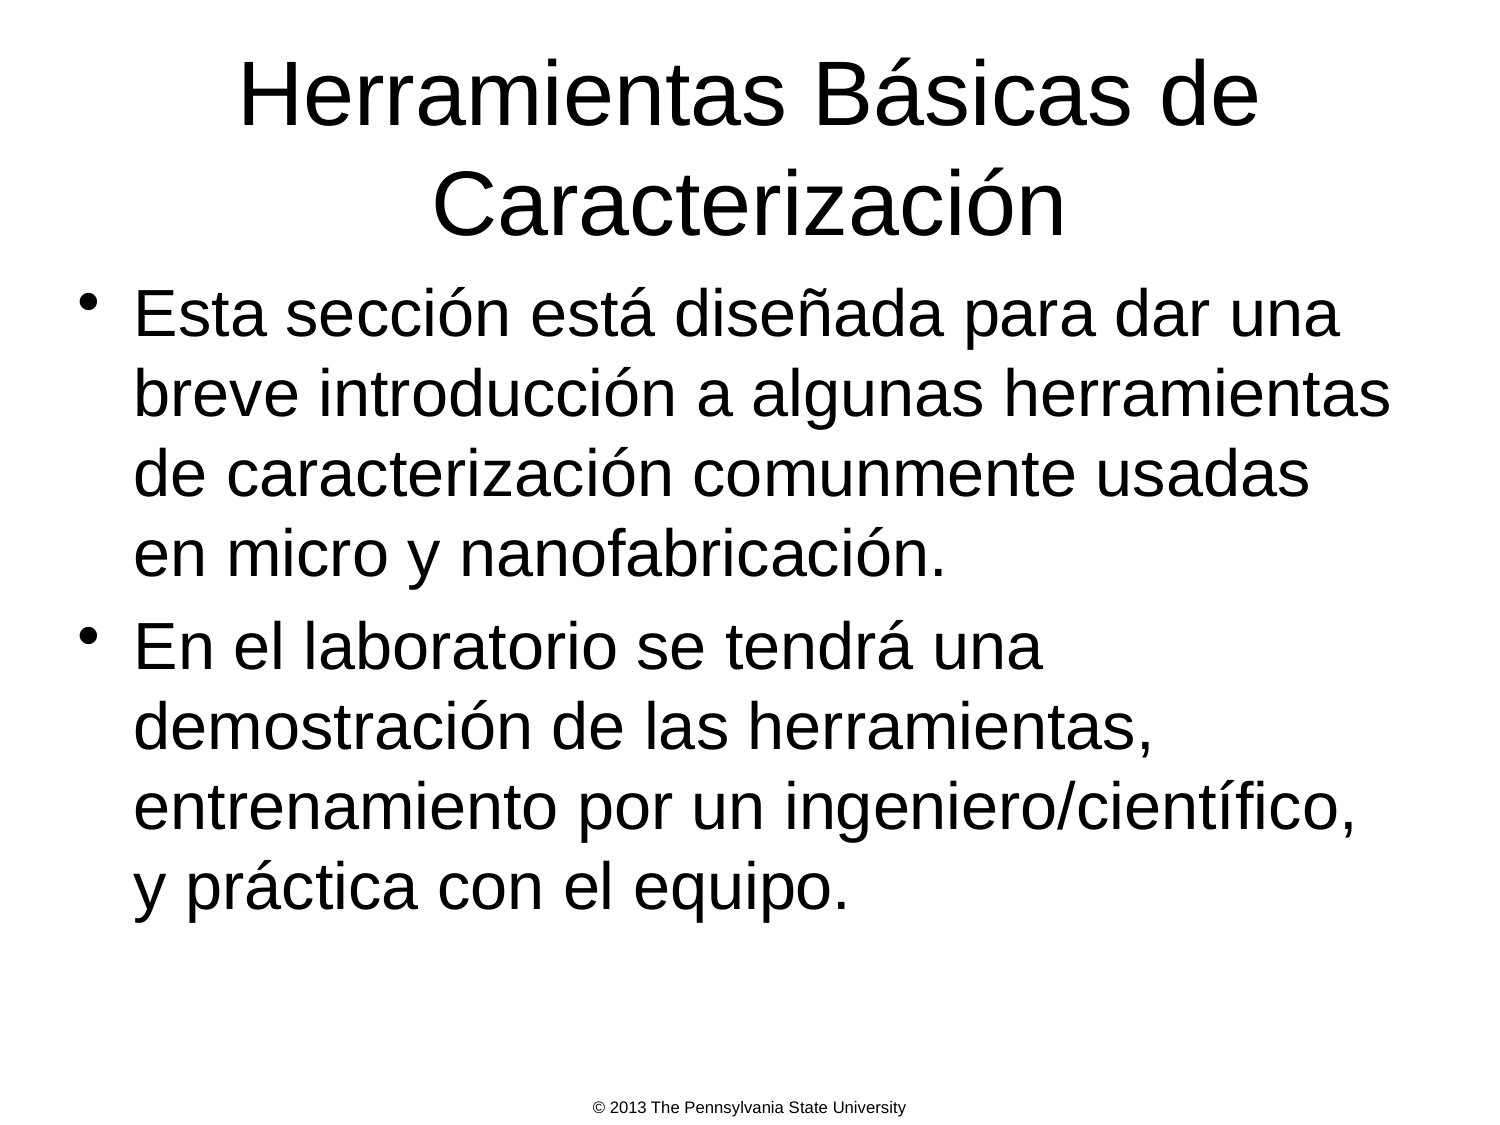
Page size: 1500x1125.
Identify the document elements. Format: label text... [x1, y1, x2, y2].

list Esta sección está diseñada para dar una breve introducción a algunas herramientas de caracterización comunmente usadas en micro y nanofabricación. En el laboratorio se tendrá una demostración de las herramientas, entrenamiento por un ingeniero/científico, y práctica con el equipo. [62, 262, 1413, 951]
title Herramientas Básicas de Caracterización [74, 49, 1426, 238]
